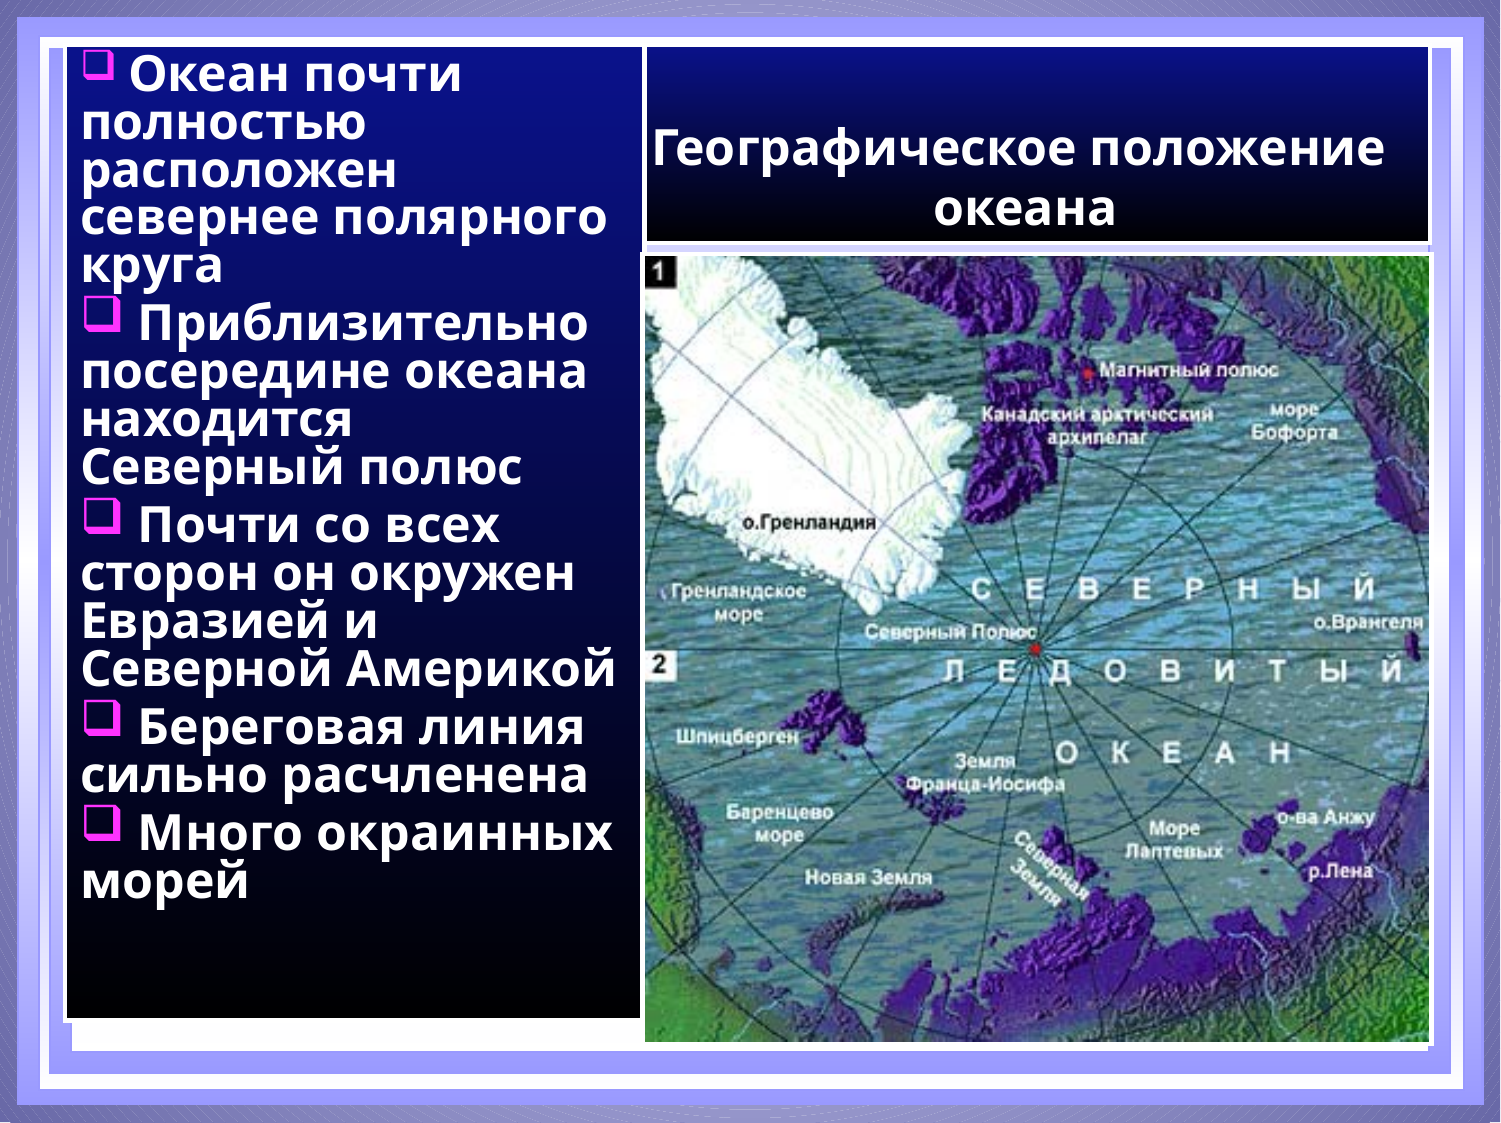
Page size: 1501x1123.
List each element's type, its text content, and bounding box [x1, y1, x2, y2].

title Географическое положение океана [645, 45, 1431, 244]
picture [644, 256, 1430, 1042]
list Океан почти полностью расположен севернее полярного круга Приблизительно посередине океана находится Северный полюс Почти со всех сторон он окружен Евразией и Северной Америкой Береговая линия сильно расчленена Много окраинных морей [64, 45, 645, 1021]
